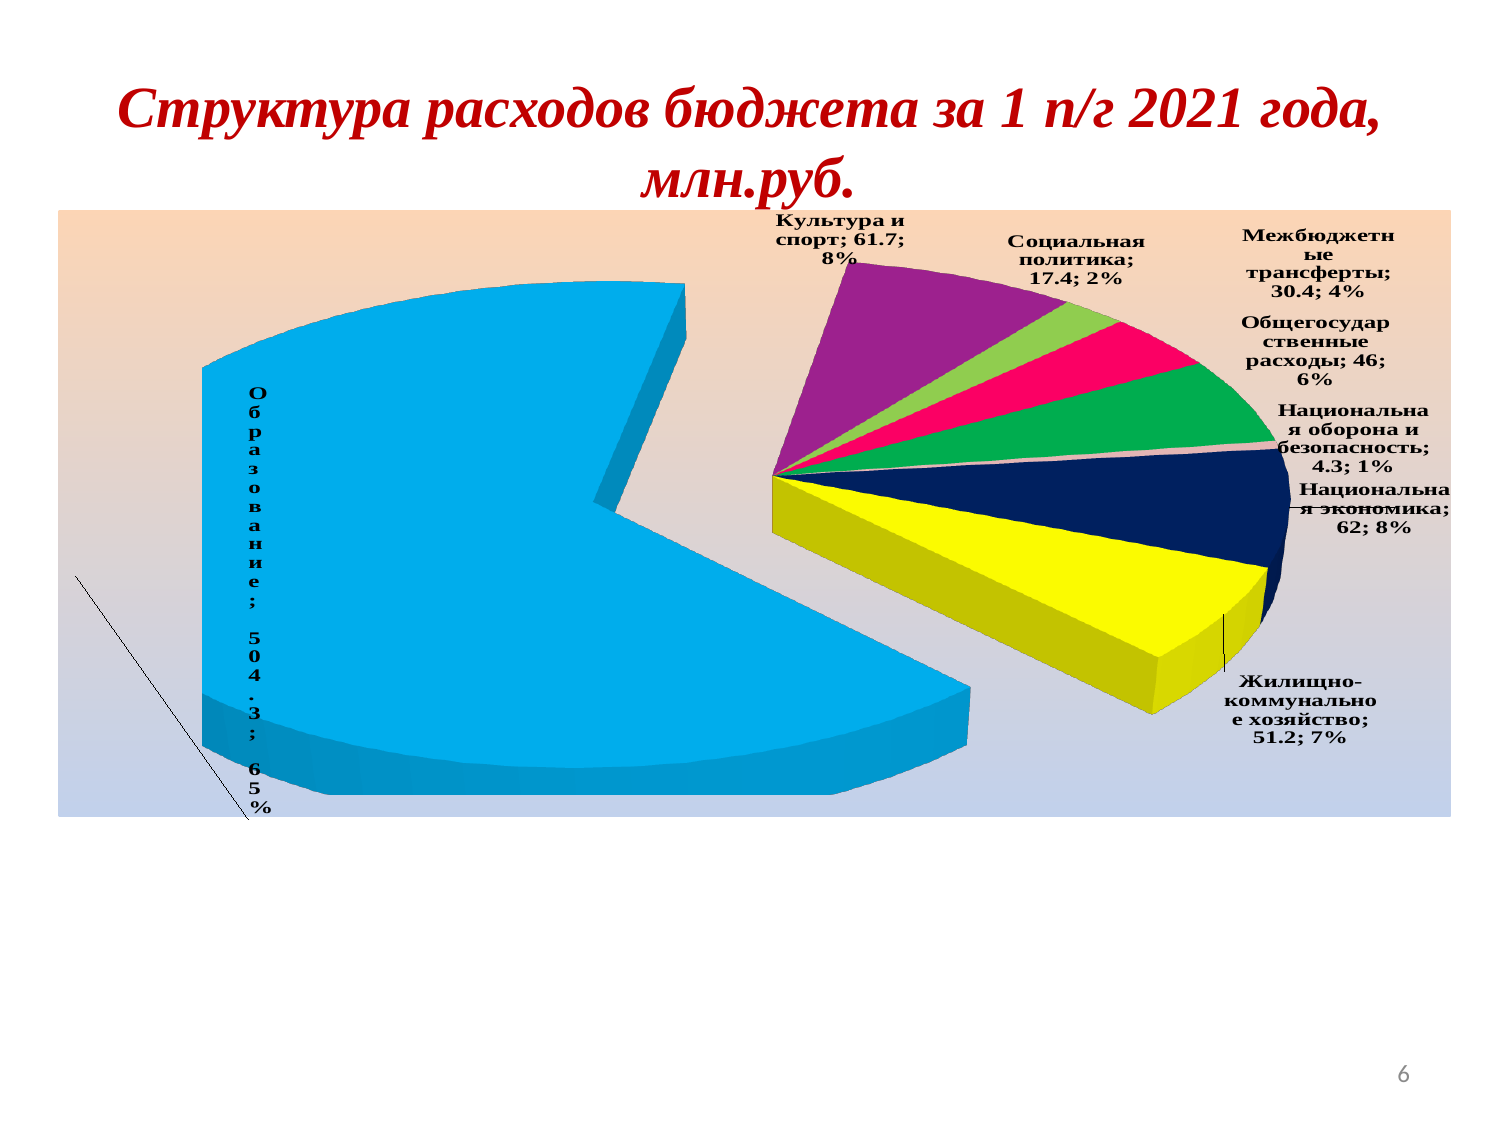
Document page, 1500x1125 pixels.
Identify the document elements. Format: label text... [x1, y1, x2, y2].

title Структура расходов бюджета за 1 п/г 2021 года, млн.руб. [75, 45, 1425, 209]
chart [58, 210, 1454, 1067]
slide_number 6 [1074, 1075, 1425, 1103]
